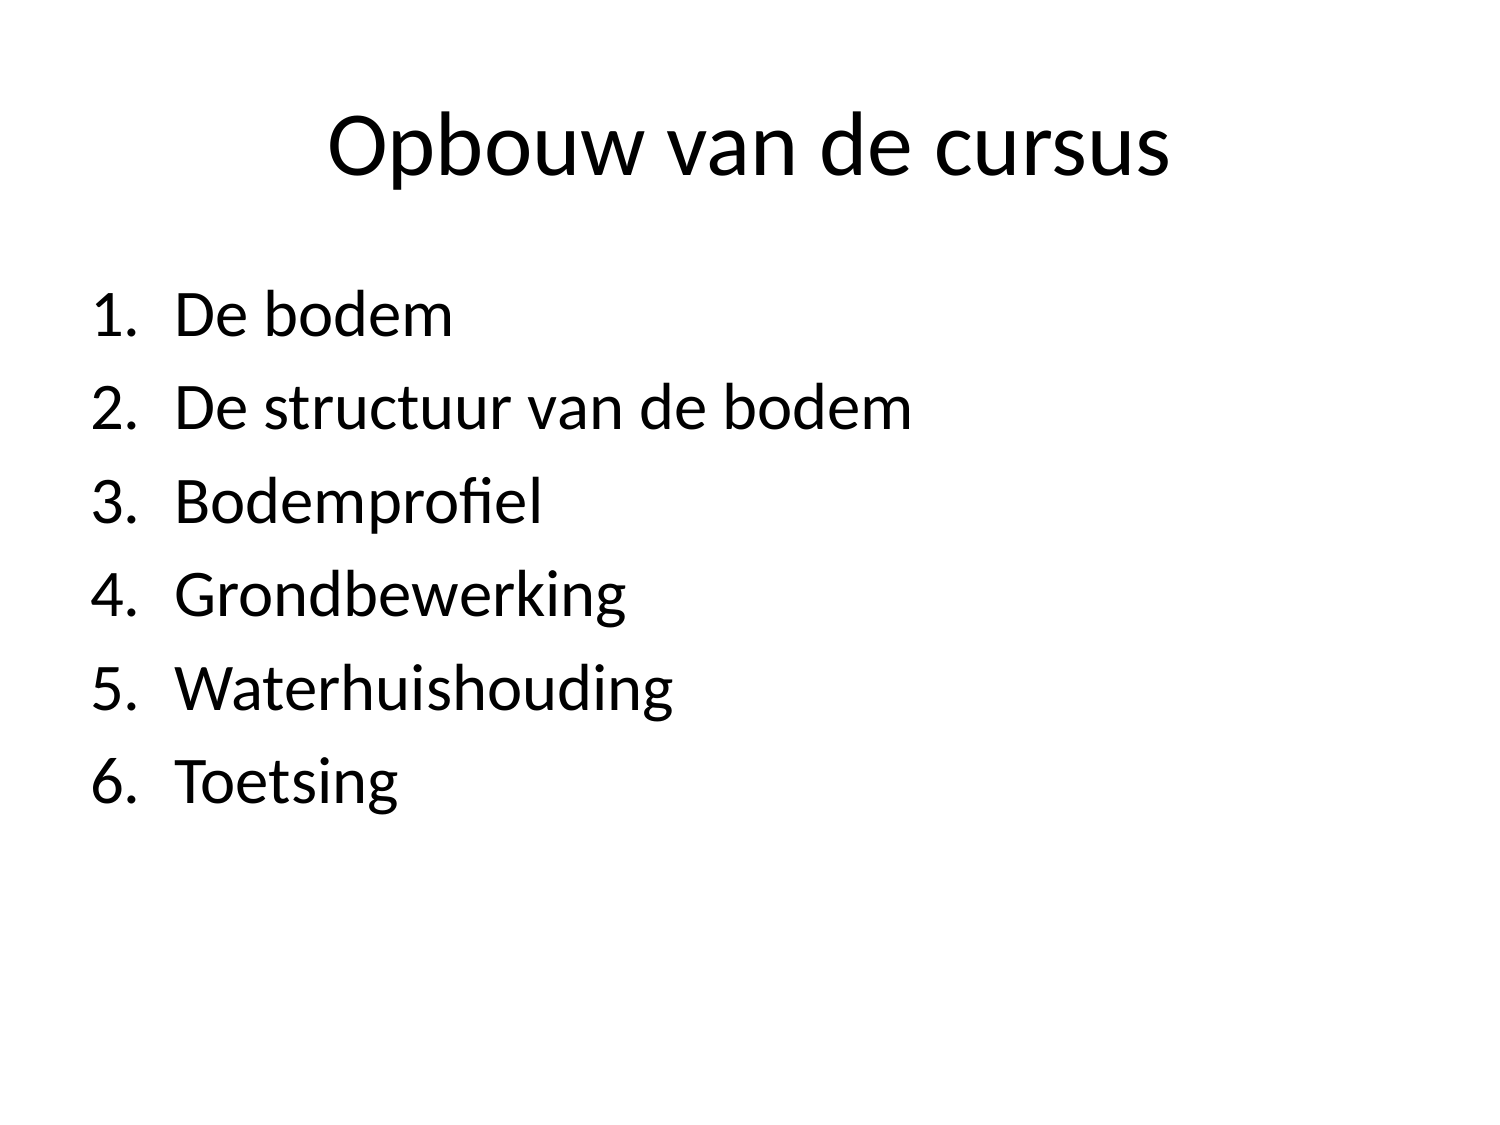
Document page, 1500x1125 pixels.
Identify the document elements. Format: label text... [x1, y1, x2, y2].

list De bodem De structuur van de bodem Bodemprofiel Grondbewerking Waterhuishouding Toetsing [75, 262, 1425, 1005]
title Opbouw van de cursus [75, 45, 1425, 233]
